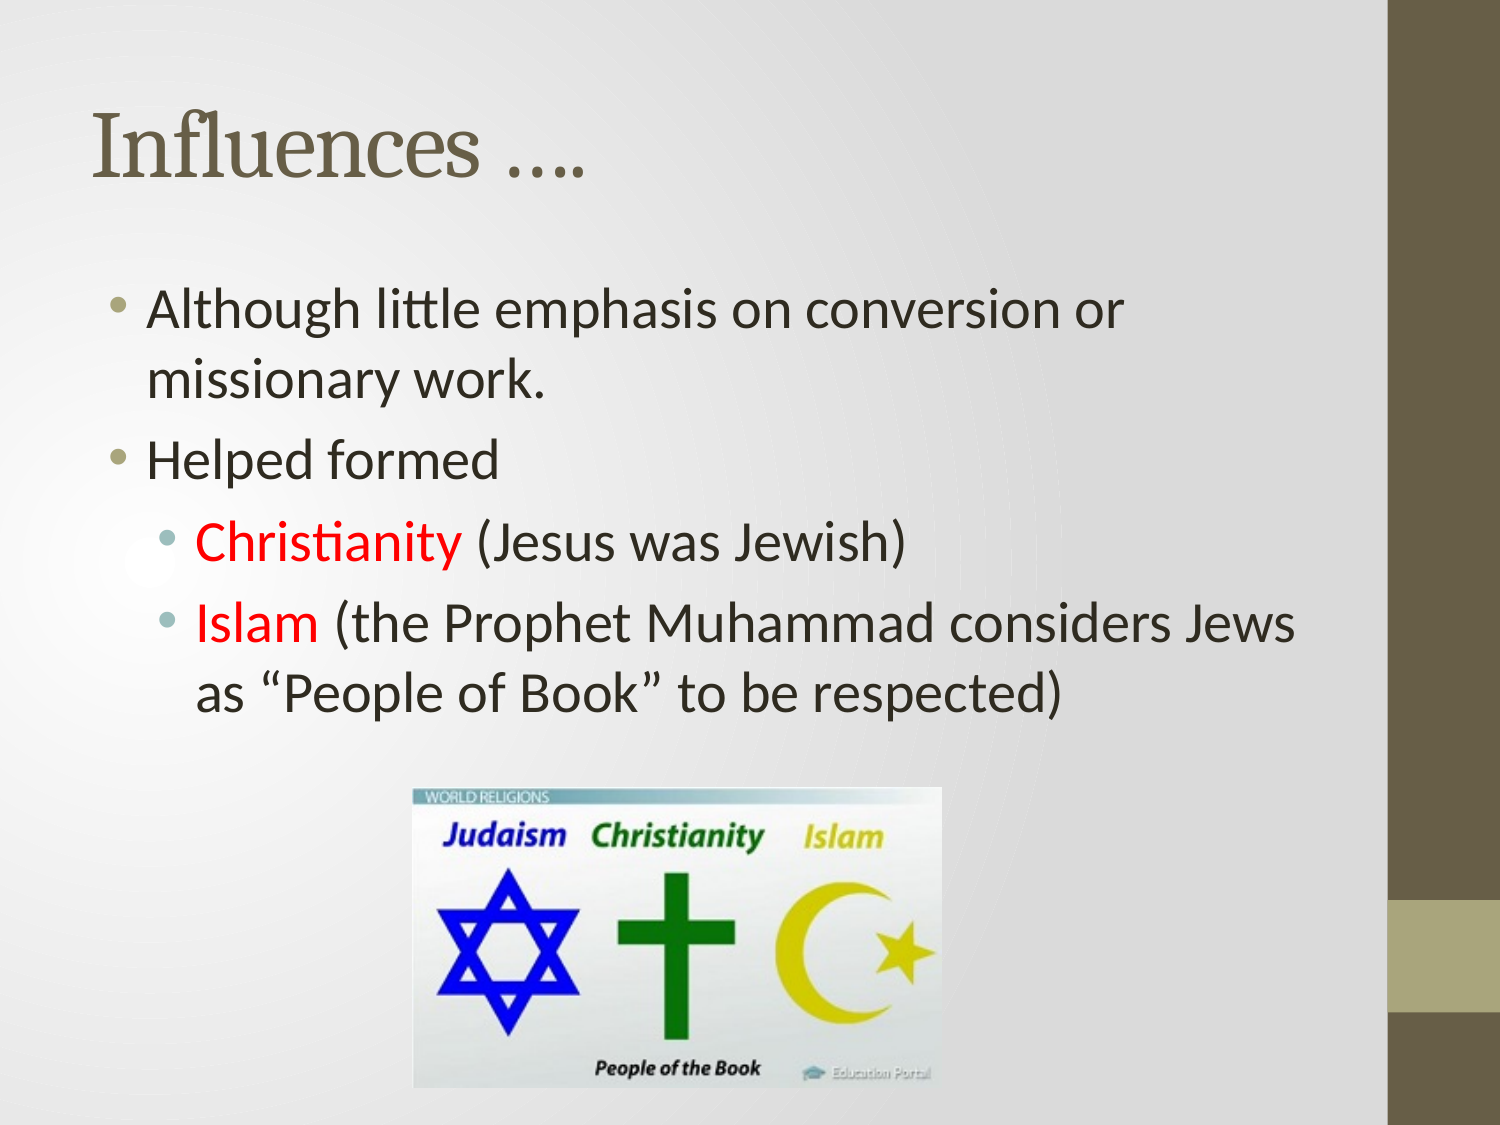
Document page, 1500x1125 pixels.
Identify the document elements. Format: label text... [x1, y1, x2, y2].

picture [411, 786, 943, 1088]
title Influences …. [75, 45, 1325, 233]
list Although little emphasis on conversion or missionary work. Helped formed Christianity (Jesus was Jewish) Islam (the Prophet Muhammad considers Jews as “People of Book” to be respected) [75, 262, 1325, 1050]
